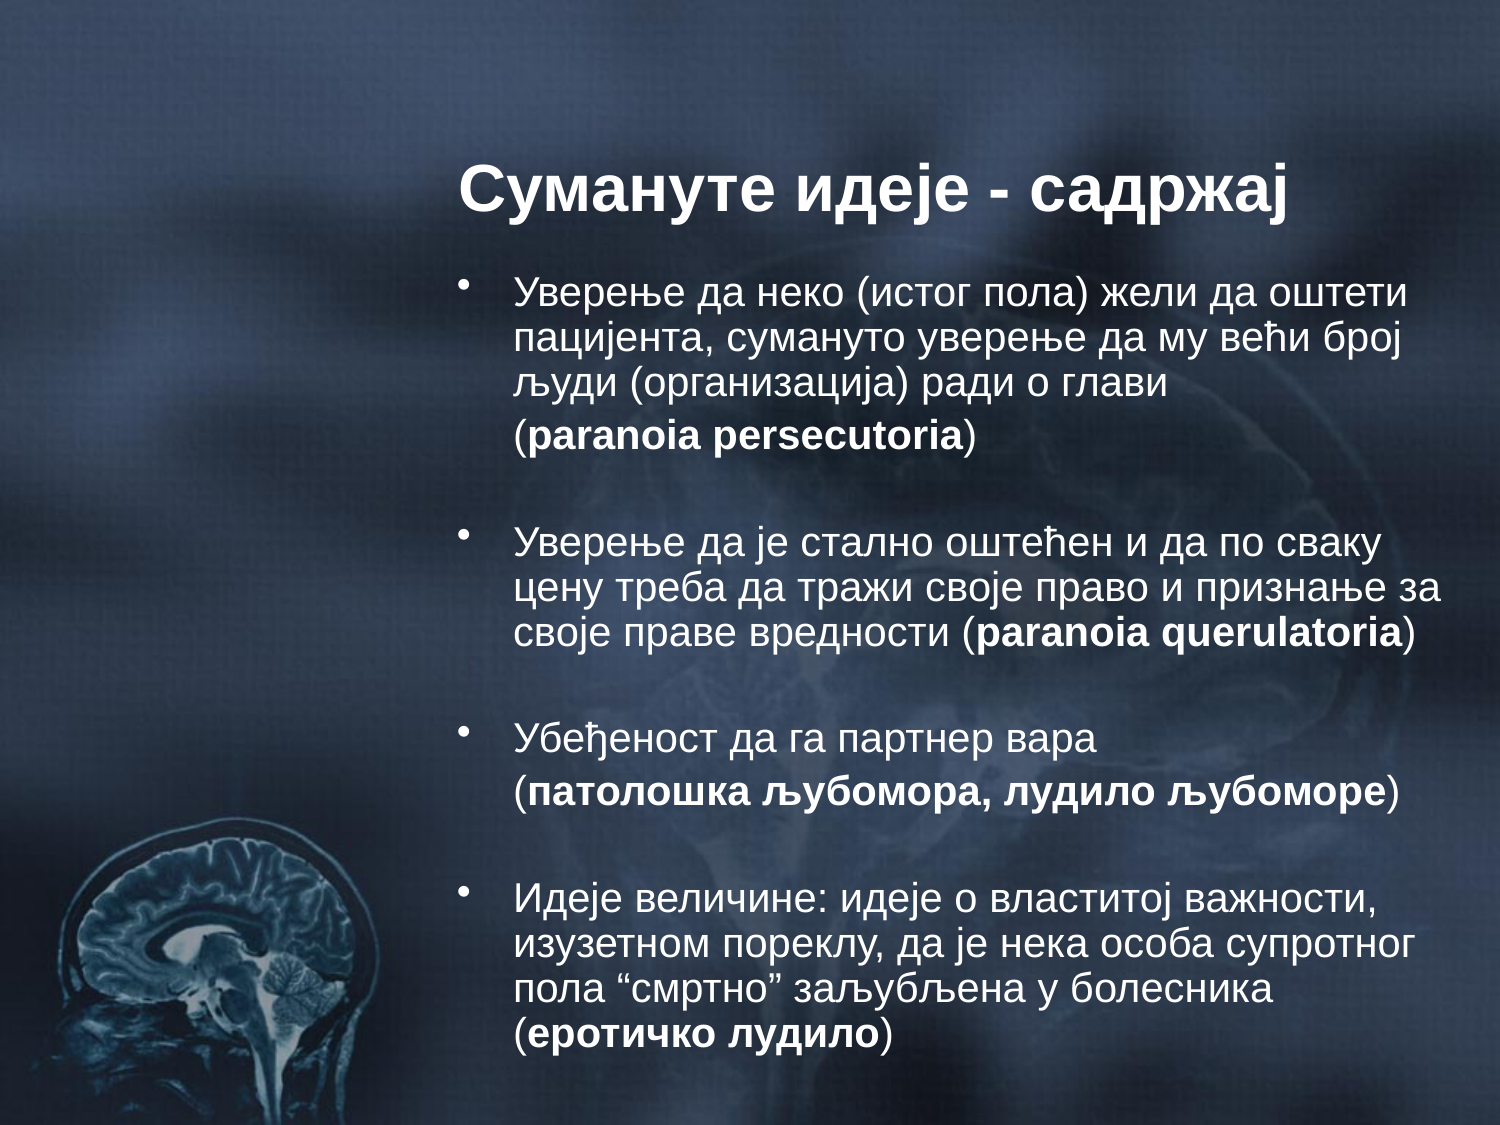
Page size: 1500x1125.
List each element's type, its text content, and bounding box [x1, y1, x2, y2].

title Сумануте идеје - садржај [443, 44, 1480, 233]
list Уверење да неко (истог пола) жели да оштети пацијента, сумануто уверење да му већи број људи (организација) ради о глави (paranoia persecutoria) Уверење да је стално оштећен и да по сваку цену треба да тражи своје право и признање за своје праве вредности (paranoia querulatoria) Убеђеност да га партнер вара (патолошка љубомора, лудило љубоморе) Идеје величине: идеје о властитој важности, изузетном пореклу, да је нека особа супротног пола “смртно” заљубљена у болесника (еротичко лудило) [441, 262, 1480, 1088]
picture [0, 0, 1500, 1125]
